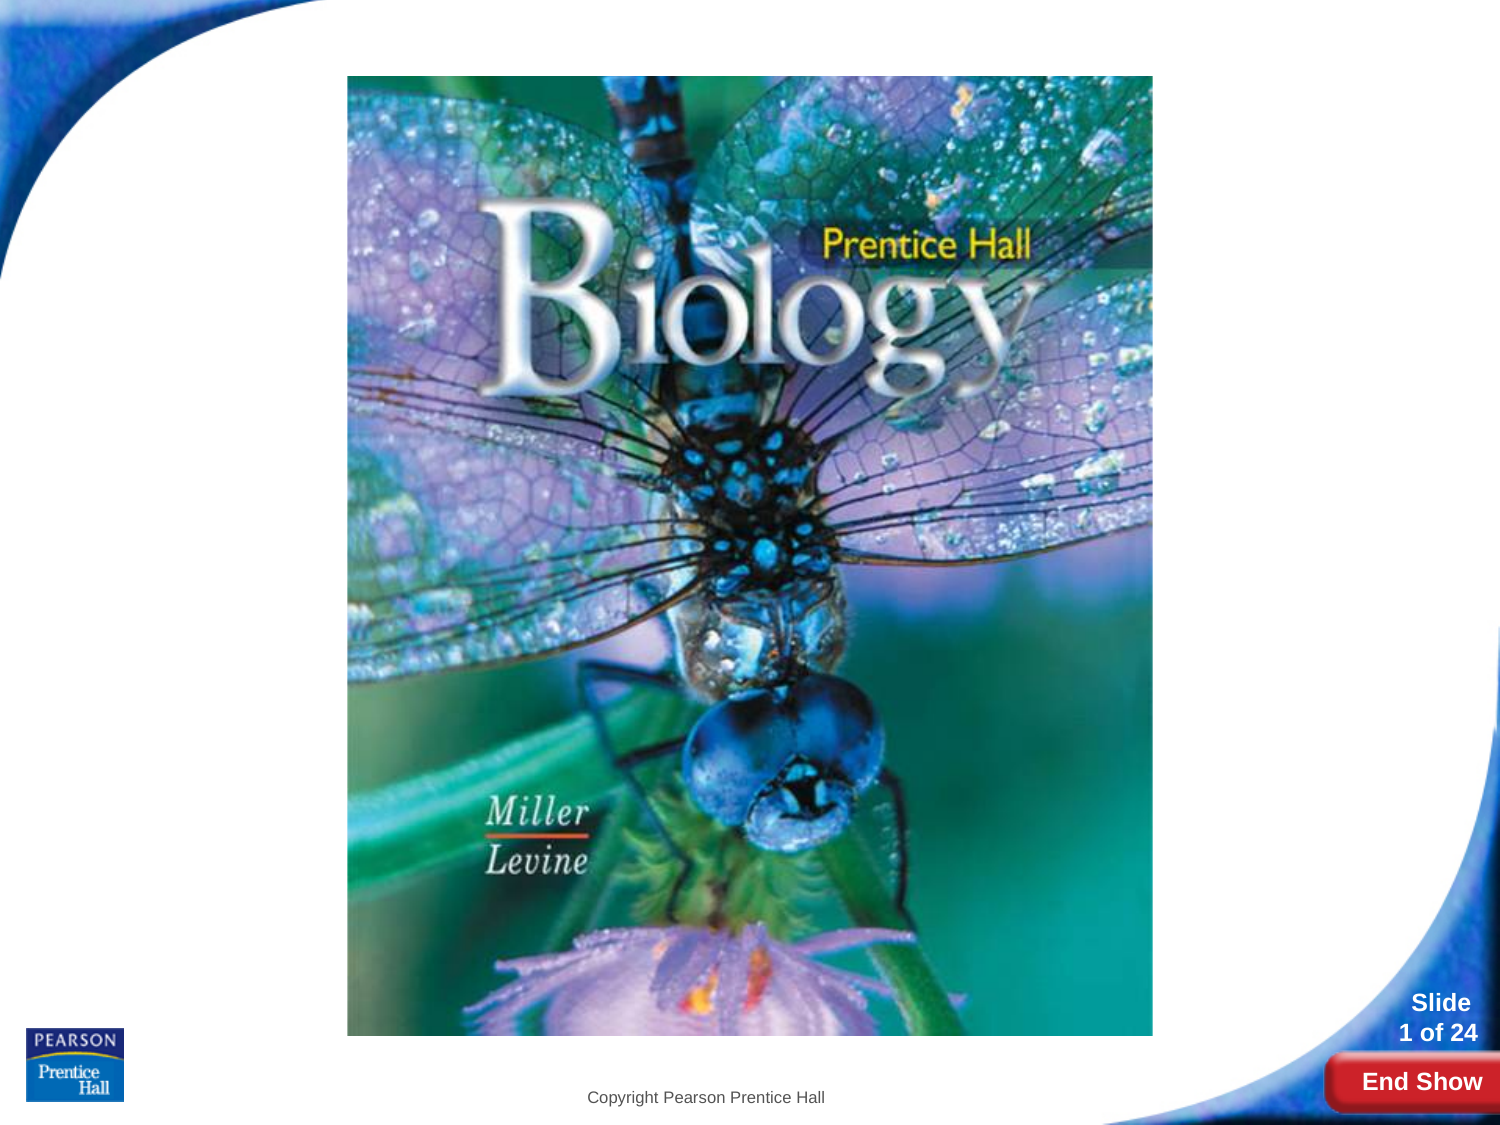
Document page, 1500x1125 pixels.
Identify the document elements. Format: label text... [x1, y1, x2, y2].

picture [0, 0, 1500, 1125]
footer Copyright Pearson Prentice Hall [468, 1078, 945, 1105]
title Biology [268, 0, 1344, 207]
